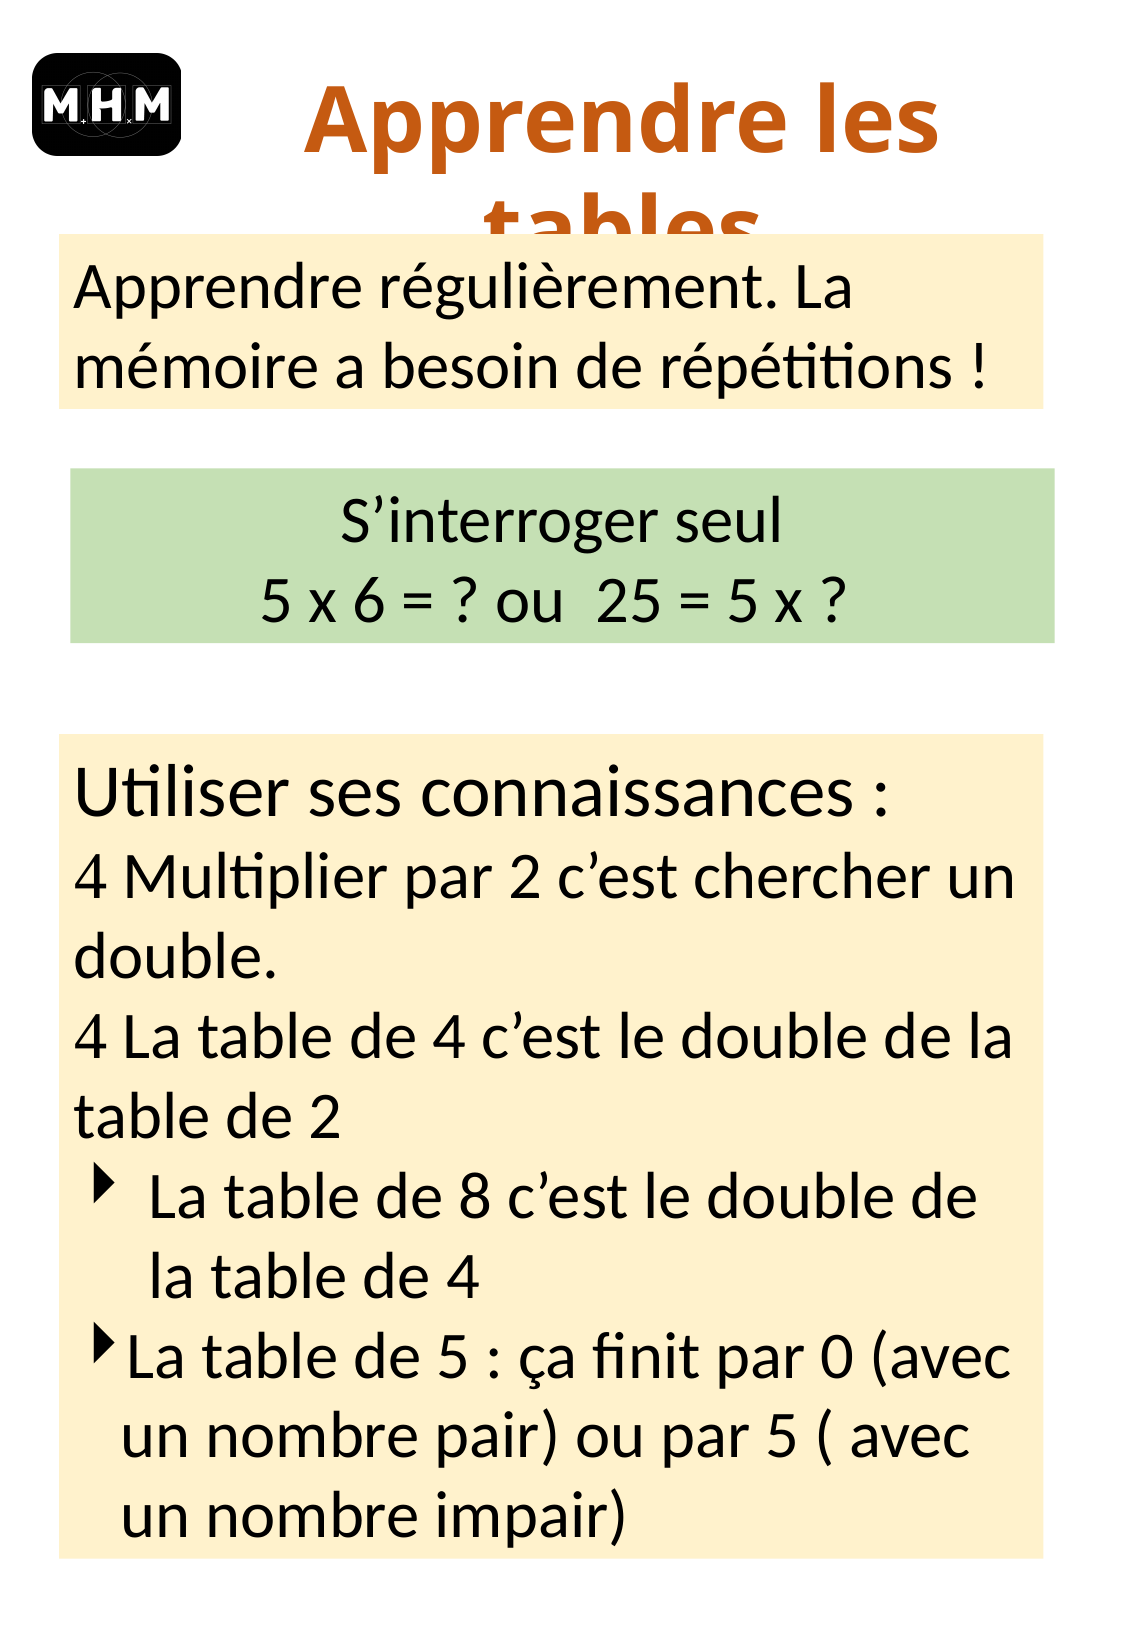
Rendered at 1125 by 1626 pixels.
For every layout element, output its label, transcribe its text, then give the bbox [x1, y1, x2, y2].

text_box Apprendre régulièrement. La mémoire a besoin de répétitions ! [59, 234, 1044, 409]
picture [32, 53, 181, 156]
text_box Apprendre les tables [191, 53, 1055, 289]
text_box S’interroger seul 5 x 6 = ? ou 25 = 5 x ? [70, 468, 1055, 644]
text_box Utiliser ses connaissances :  Multiplier par 2 c’est chercher un double.  La table de 4 c’est le double de la table de 2 La table de 8 c’est le double de la table de 4 La table de 5 : ça finit par 0 (avec un nombre pair) ou par 5 ( avec un nombre impair) [59, 734, 1044, 1559]
